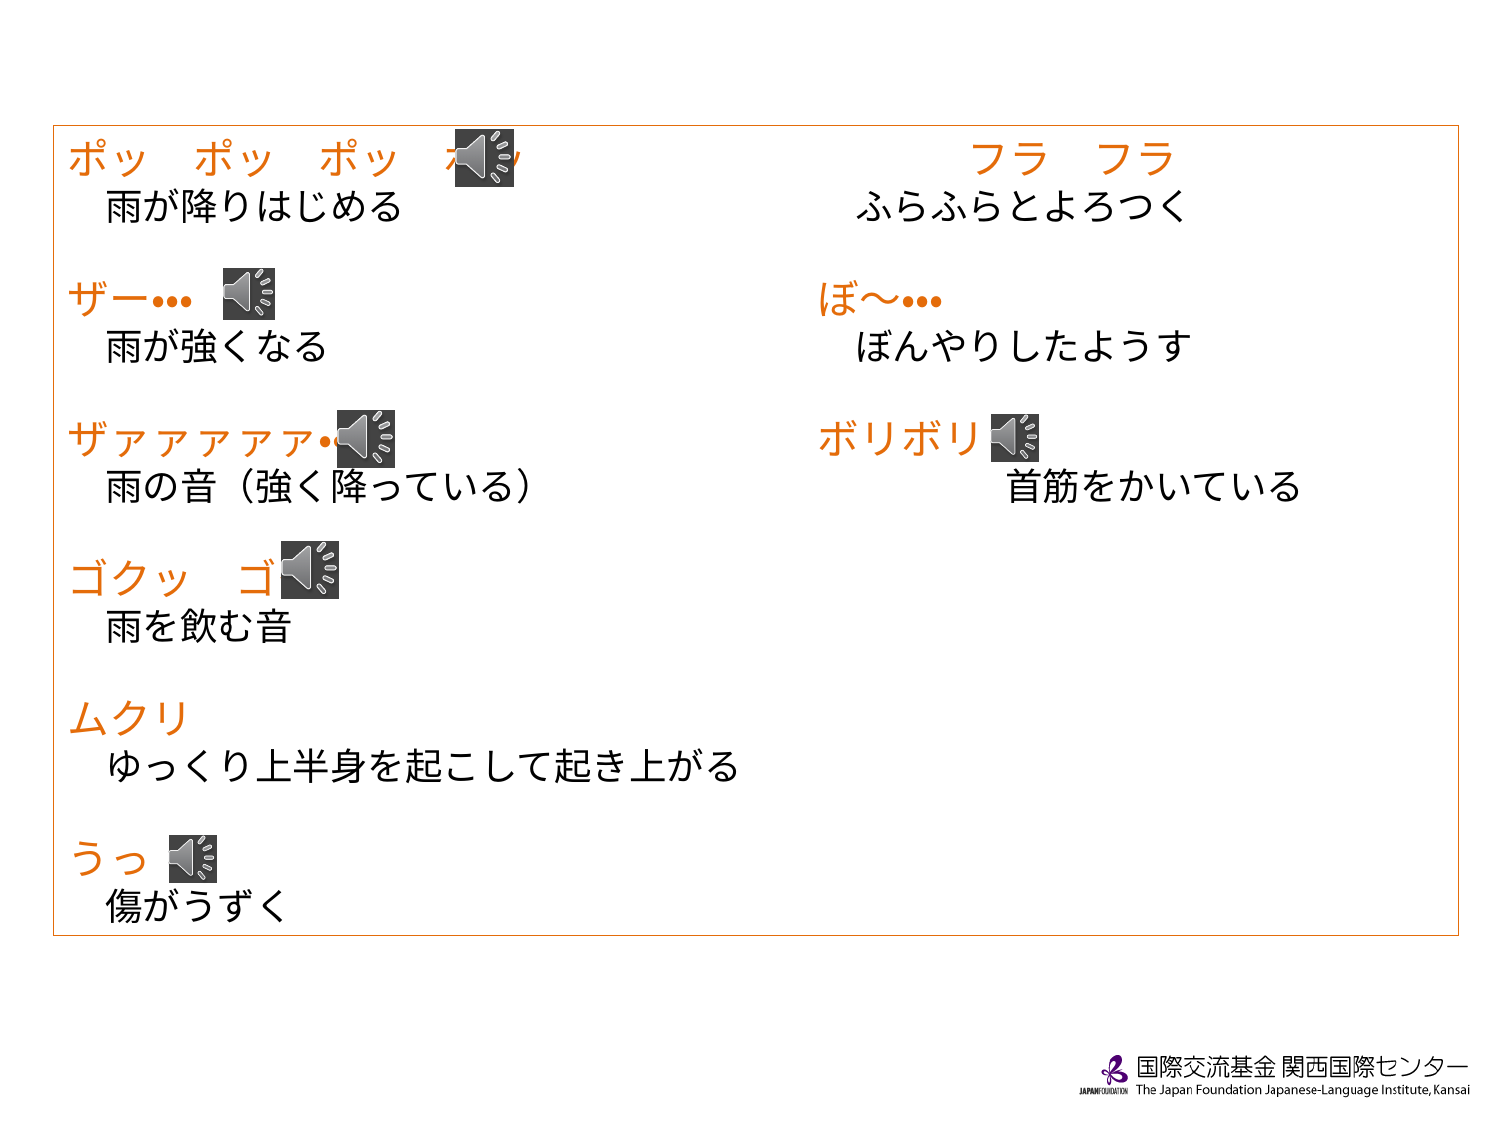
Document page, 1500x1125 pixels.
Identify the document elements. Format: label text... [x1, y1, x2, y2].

picture [280, 539, 341, 600]
picture [222, 266, 277, 322]
picture [167, 833, 219, 885]
picture [1069, 1047, 1477, 1102]
text_box ポッ ポッ ポッ ポッ フラ フラ 雨が降りはじめる ふらふらとよろつく ザー・・・ ぼ～・・・ 雨が強くなる ぼんやりしたようす ザァァァァァ・・・ ボリボリ 雨の音（強く降っている） 首筋をかいている ゴクッ ゴク 雨を飲む音 ムクリ ゆっくり上半身を起こして起き上がる うっ 傷がうずく [53, 125, 1459, 936]
picture [336, 408, 397, 469]
picture [454, 127, 515, 189]
picture [989, 412, 1041, 464]
